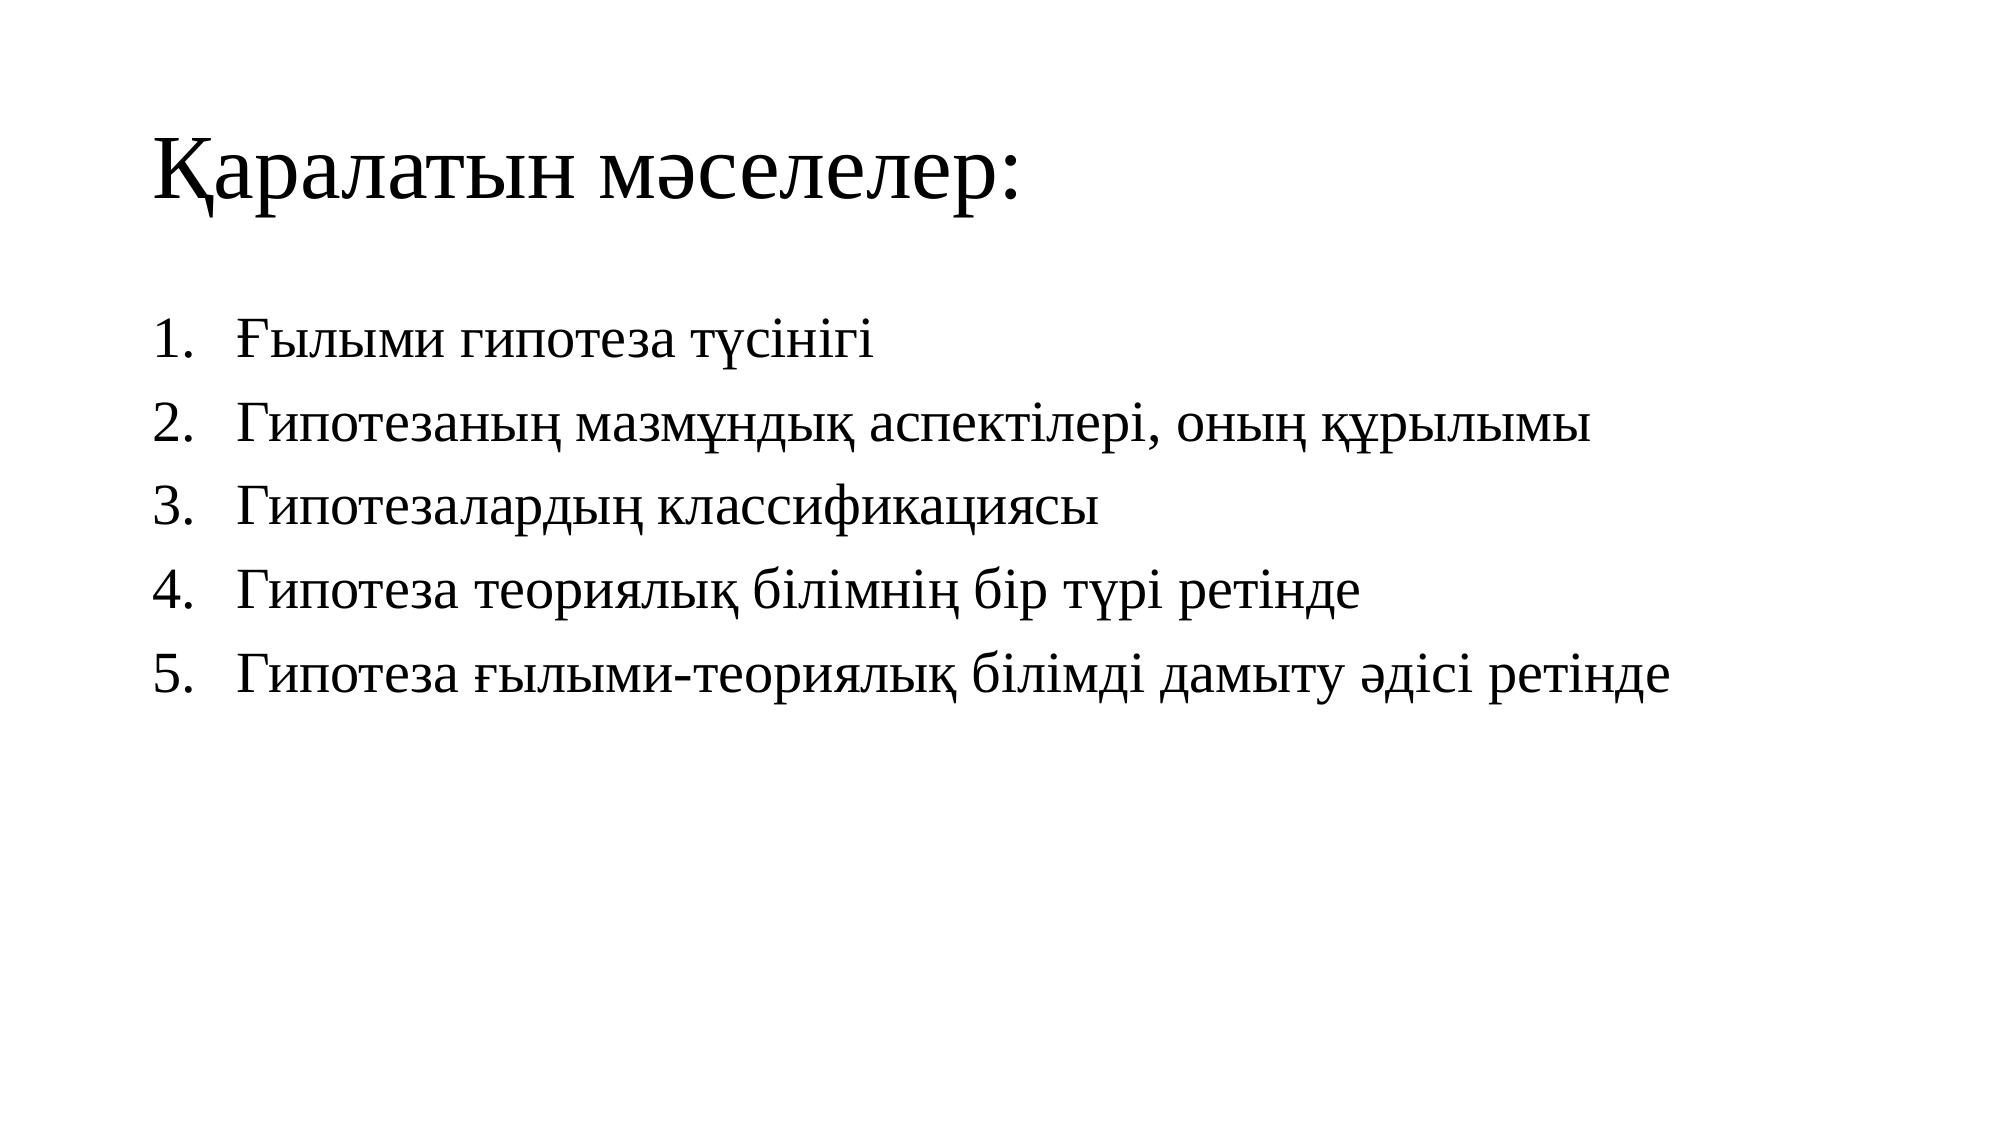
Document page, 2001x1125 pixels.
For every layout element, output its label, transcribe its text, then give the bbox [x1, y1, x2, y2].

title Қаралатын мәселелер: [137, 59, 1863, 278]
list Ғылыми гипотеза түсінігі Гипотезаның мазмұндық аспектілері, оның құрылымы Гипотезалардың классификациясы Гипотеза теориялық білімнің бір түрі ретінде Гипотеза ғылыми-теориялық білімді дамыту әдісі ретінде [137, 299, 1863, 1014]
